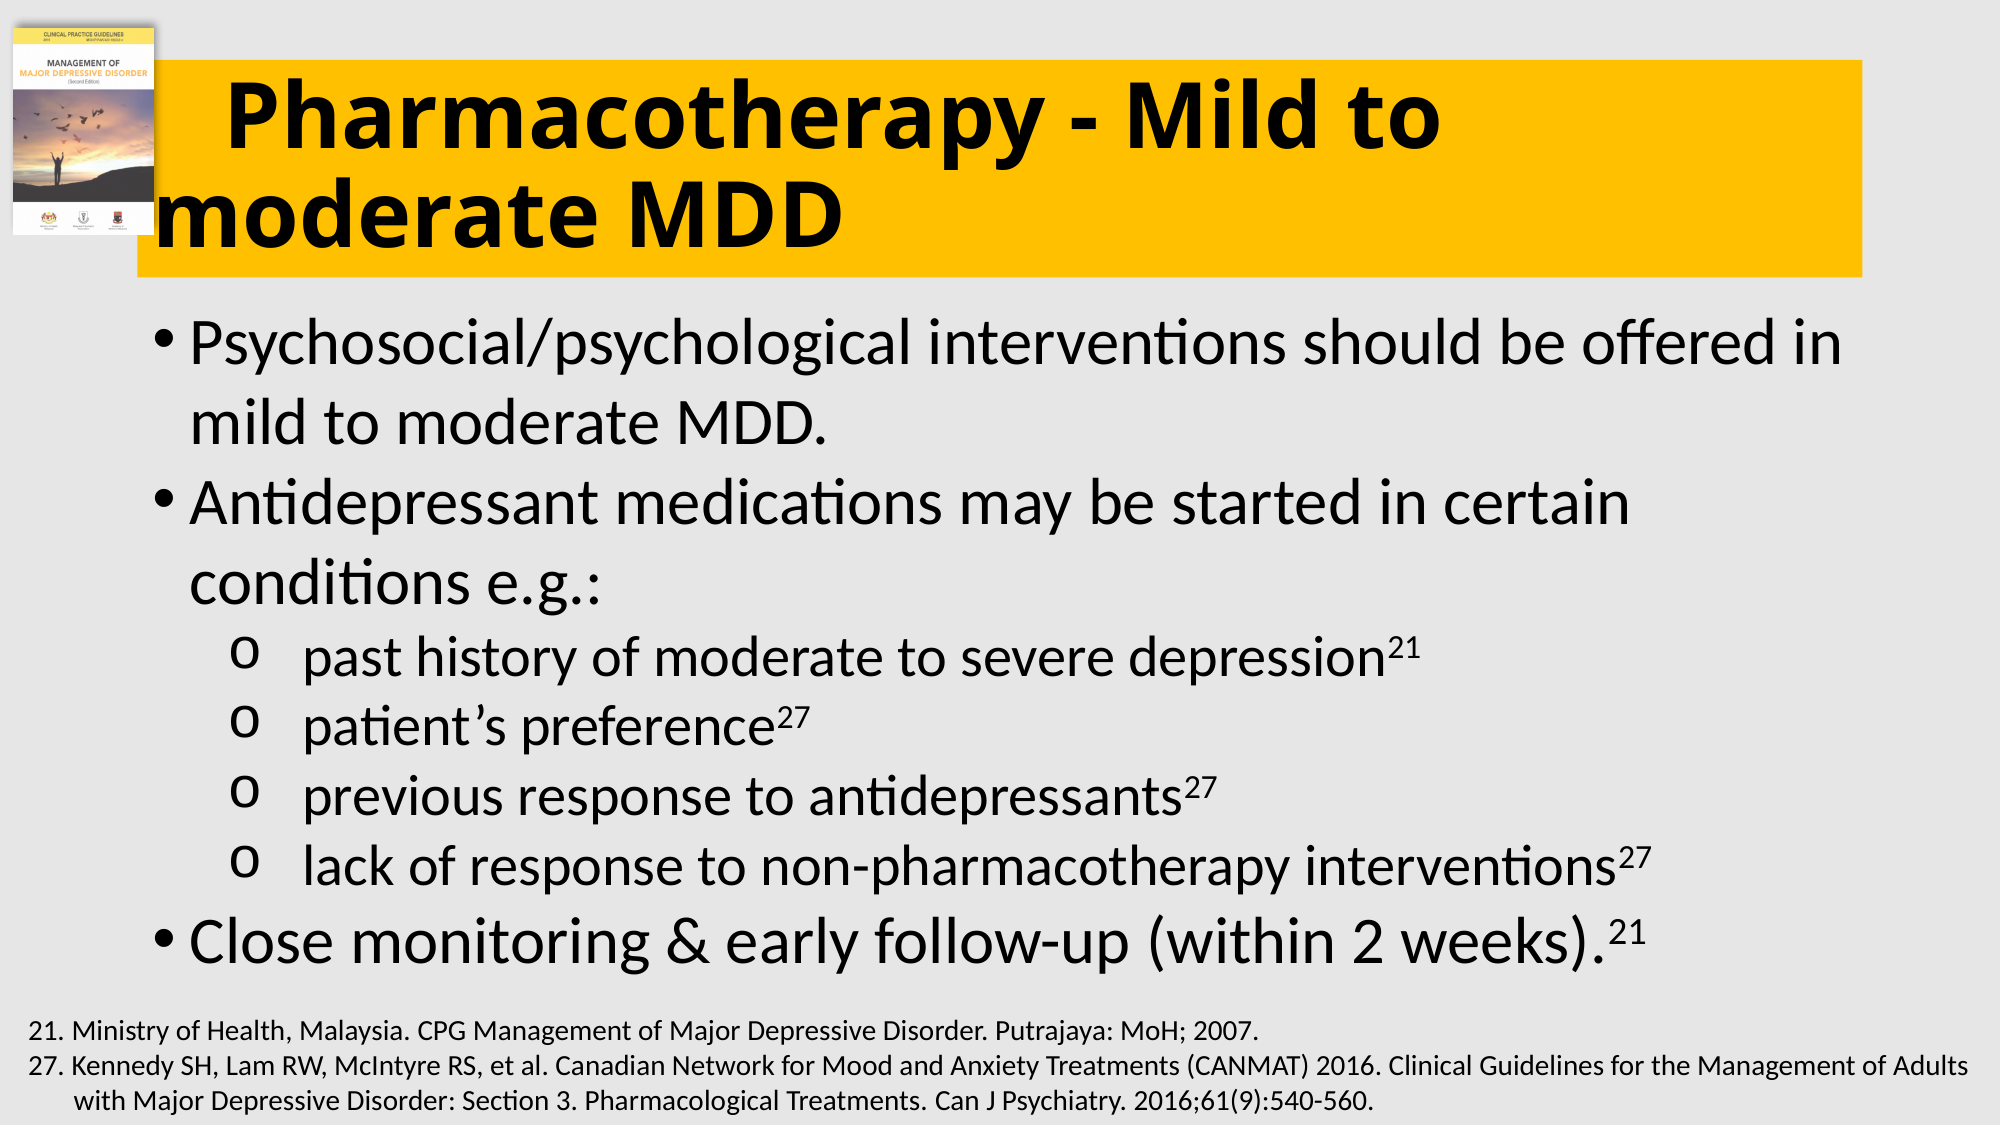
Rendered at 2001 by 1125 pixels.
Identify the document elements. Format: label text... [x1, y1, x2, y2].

list Psychosocial/psychological interventions should be offered in mild to moderate MDD. Antidepressant medications may be started in certain conditions e.g.: past history of moderate to severe depression21 patient’s preference27 previous response to antidepressants27 lack of response to non-pharmacotherapy interventions27 Close monitoring & early follow-up (within 2 weeks).21 [137, 290, 1863, 1003]
picture [13, 28, 154, 235]
title Pharmacotherapy - Mild to moderate MDD [137, 59, 1863, 278]
text_box 21. Ministry of Health, Malaysia. CPG Management of Major Depressive Disorder. Putrajaya: MoH; 2007. 27. Kennedy SH, Lam RW, McIntyre RS, et al. Canadian Network for Mood and Anxiety Treatments (CANMAT) 2016. Clinical Guidelines for the Management of Adults with Major Depressive Disorder: Section 3. Pharmacological Treatments. Can J Psychiatry. 2016;61(9):540-560. [13, 1003, 2000, 1124]
